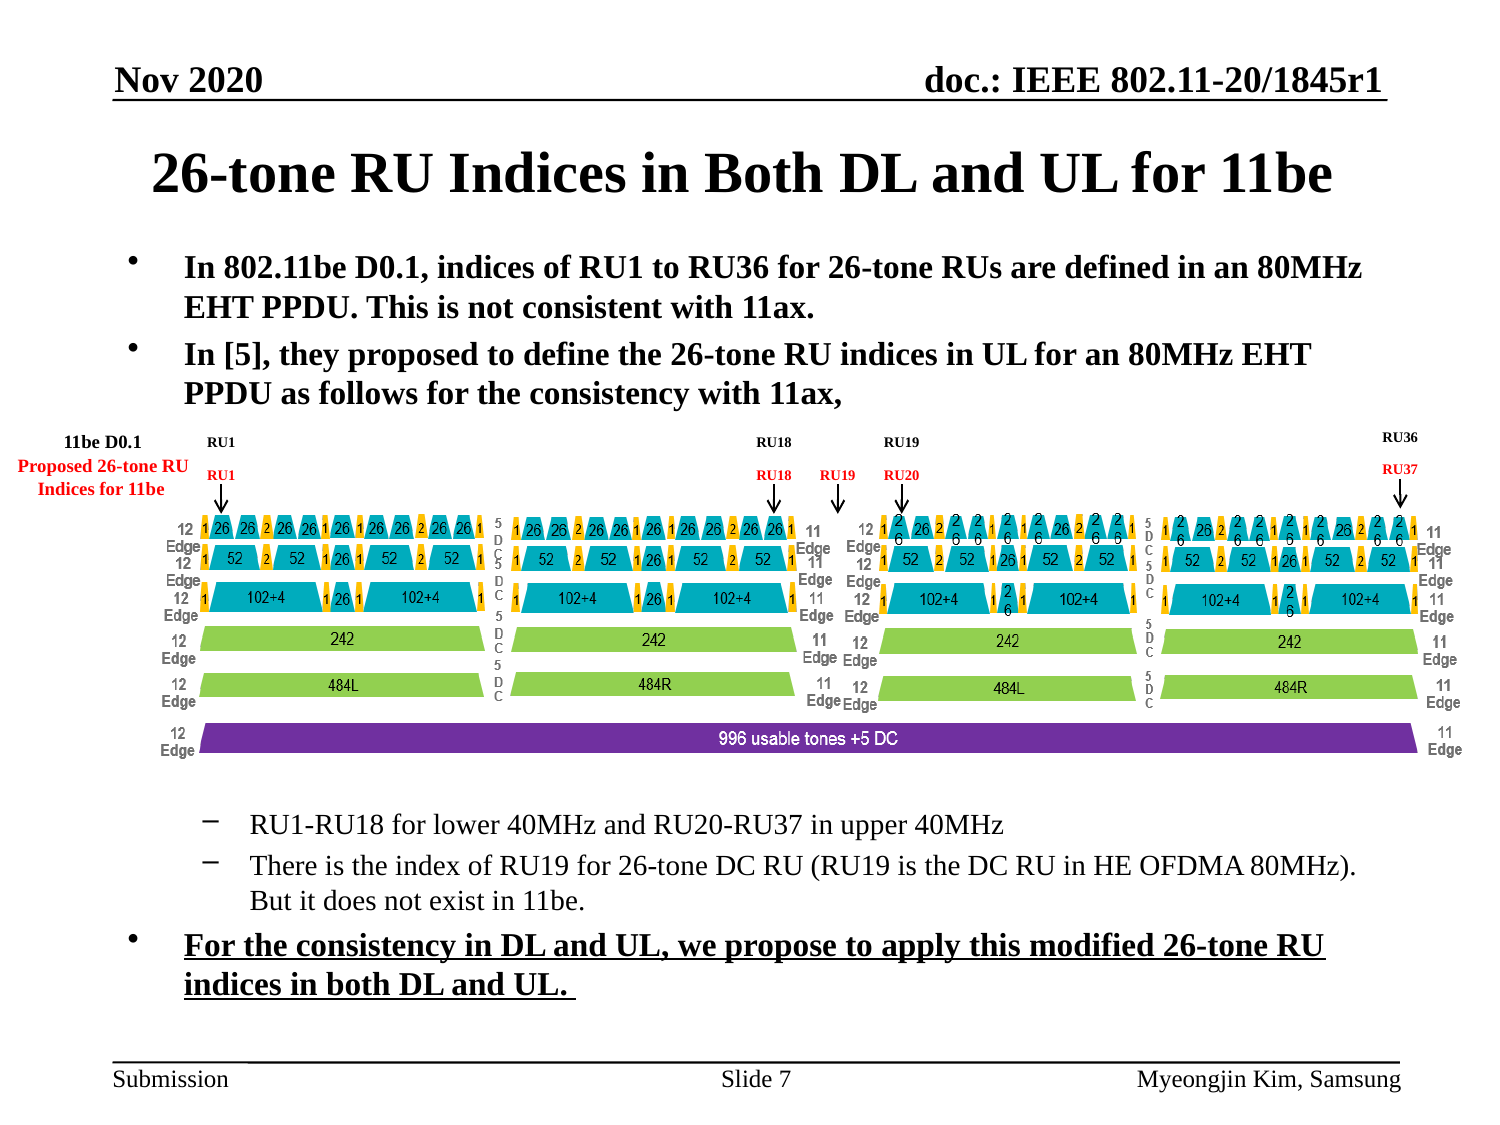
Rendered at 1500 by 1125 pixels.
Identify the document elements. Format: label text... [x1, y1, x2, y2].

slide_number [114, 54, 309, 101]
text_box RU1 [181, 425, 261, 458]
text_box RU18 [734, 458, 798, 491]
list In 802.11be D0.1, indices of RU1 to RU36 for 26-tone RUs are defined in an 80MHz EHT PPDU. This is not consistent with 11ax. In [5], they proposed to define the 26-tone RU indices in UL for an 80MHz EHT PPDU as follows for the consistency with 11ax, RU1-RU18 for lower 40MHz and RU20-RU37 in upper 40MHz There is the index of RU19 for 26-tone DC RU (RU19 is the DC RU in HE OFDMA 80MHz). But it does not exist in 11be. For the consistency in DL and UL, we propose to apply this modified 26-tone RU indices in both DL and UL. [112, 237, 1388, 502]
text_box RU36 [1361, 420, 1440, 453]
picture [142, 503, 1476, 771]
text_box RU20 [878, 458, 941, 491]
text_box RU19 [798, 458, 878, 491]
text_box RU1 [210, 458, 261, 491]
list In 802.11be D0.1, indices of RU1 to RU36 for 26-tone RUs are defined in an 80MHz EHT PPDU. This is not consistent with 11ax. In [5], they proposed to define the 26-tone RU indices in UL for an 80MHz EHT PPDU as follows for the consistency with 11ax, RU1-RU18 for lower 40MHz and RU20-RU37 in upper 40MHz There is the index of RU19 for 26-tone DC RU (RU19 is the DC RU in HE OFDMA 80MHz). But it does not exist in 11be. For the consistency in DL and UL, we propose to apply this modified 26-tone RU indices in both DL and UL. [112, 506, 1388, 1001]
text_box RU19 [862, 425, 941, 458]
text_box 11be D0.1 [43, 422, 163, 446]
text_box Proposed 26-tone RU Indices for 11be [0, 446, 210, 506]
footer Myeongjin Kim, Samsung [1130, 1061, 1402, 1093]
text_box RU18 [734, 425, 814, 458]
title 26-tone RU Indices in Both DL and UL for 11be [112, 112, 1388, 226]
text_box RU37 [1361, 453, 1440, 486]
slide_number Slide 7 [712, 1061, 800, 1093]
